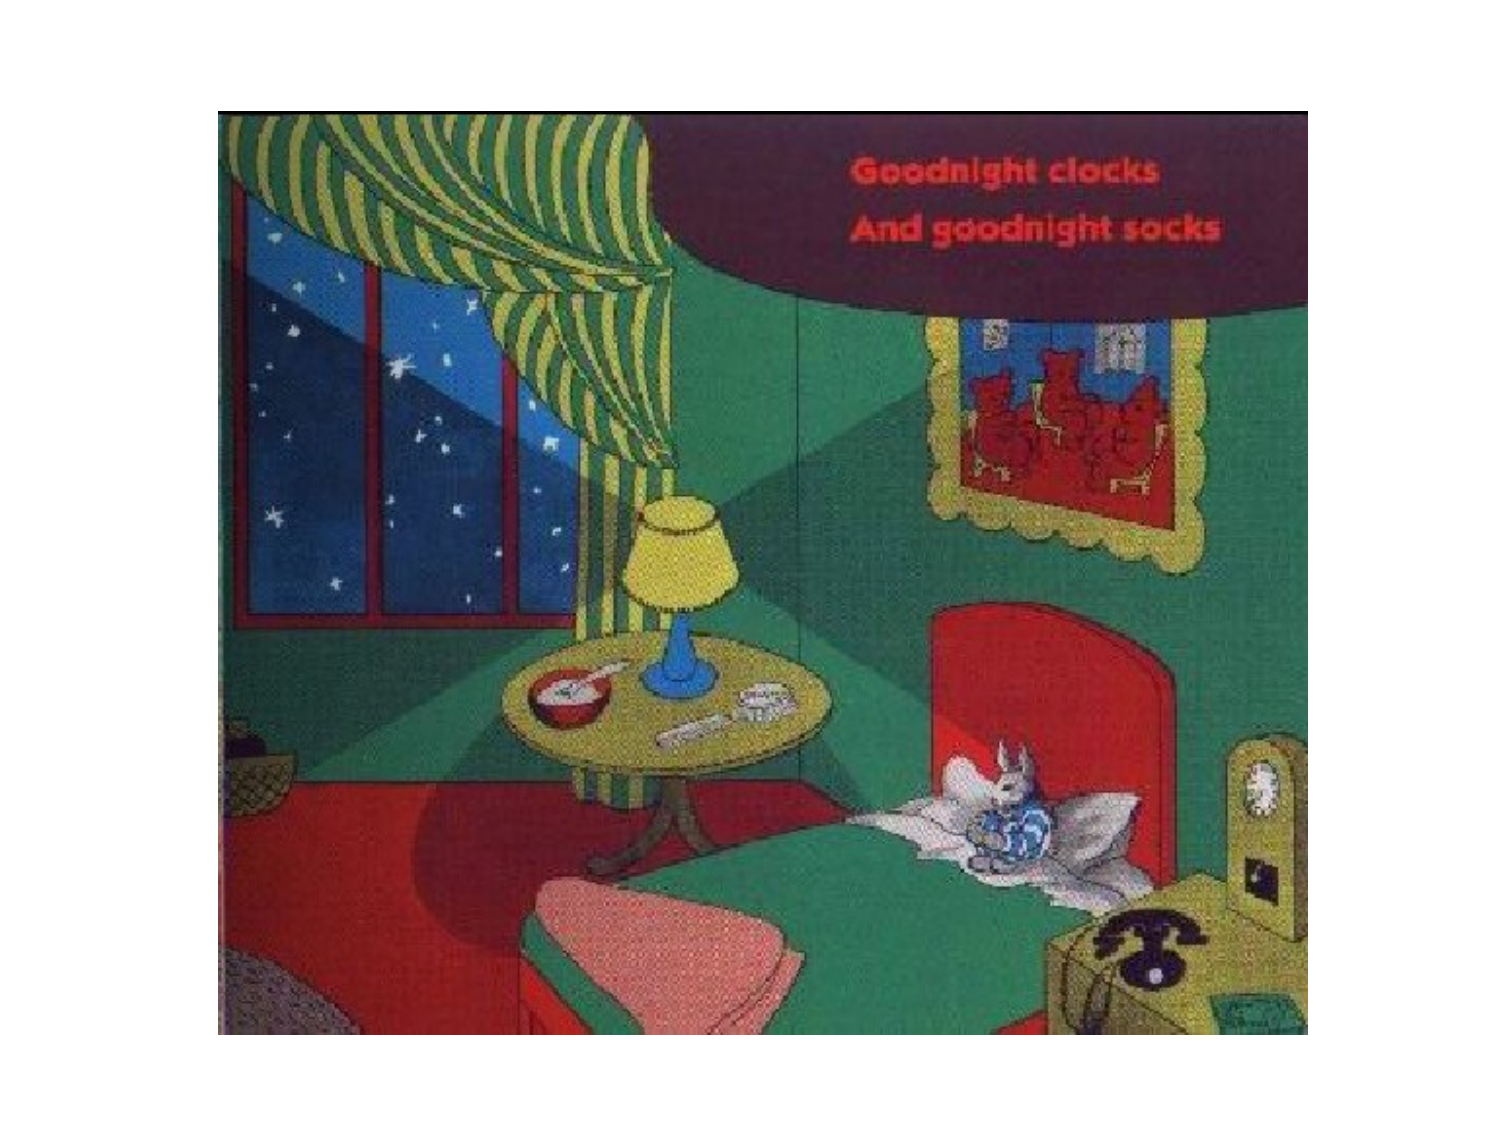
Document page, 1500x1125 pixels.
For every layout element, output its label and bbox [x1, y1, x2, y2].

picture [218, 111, 1308, 1036]
